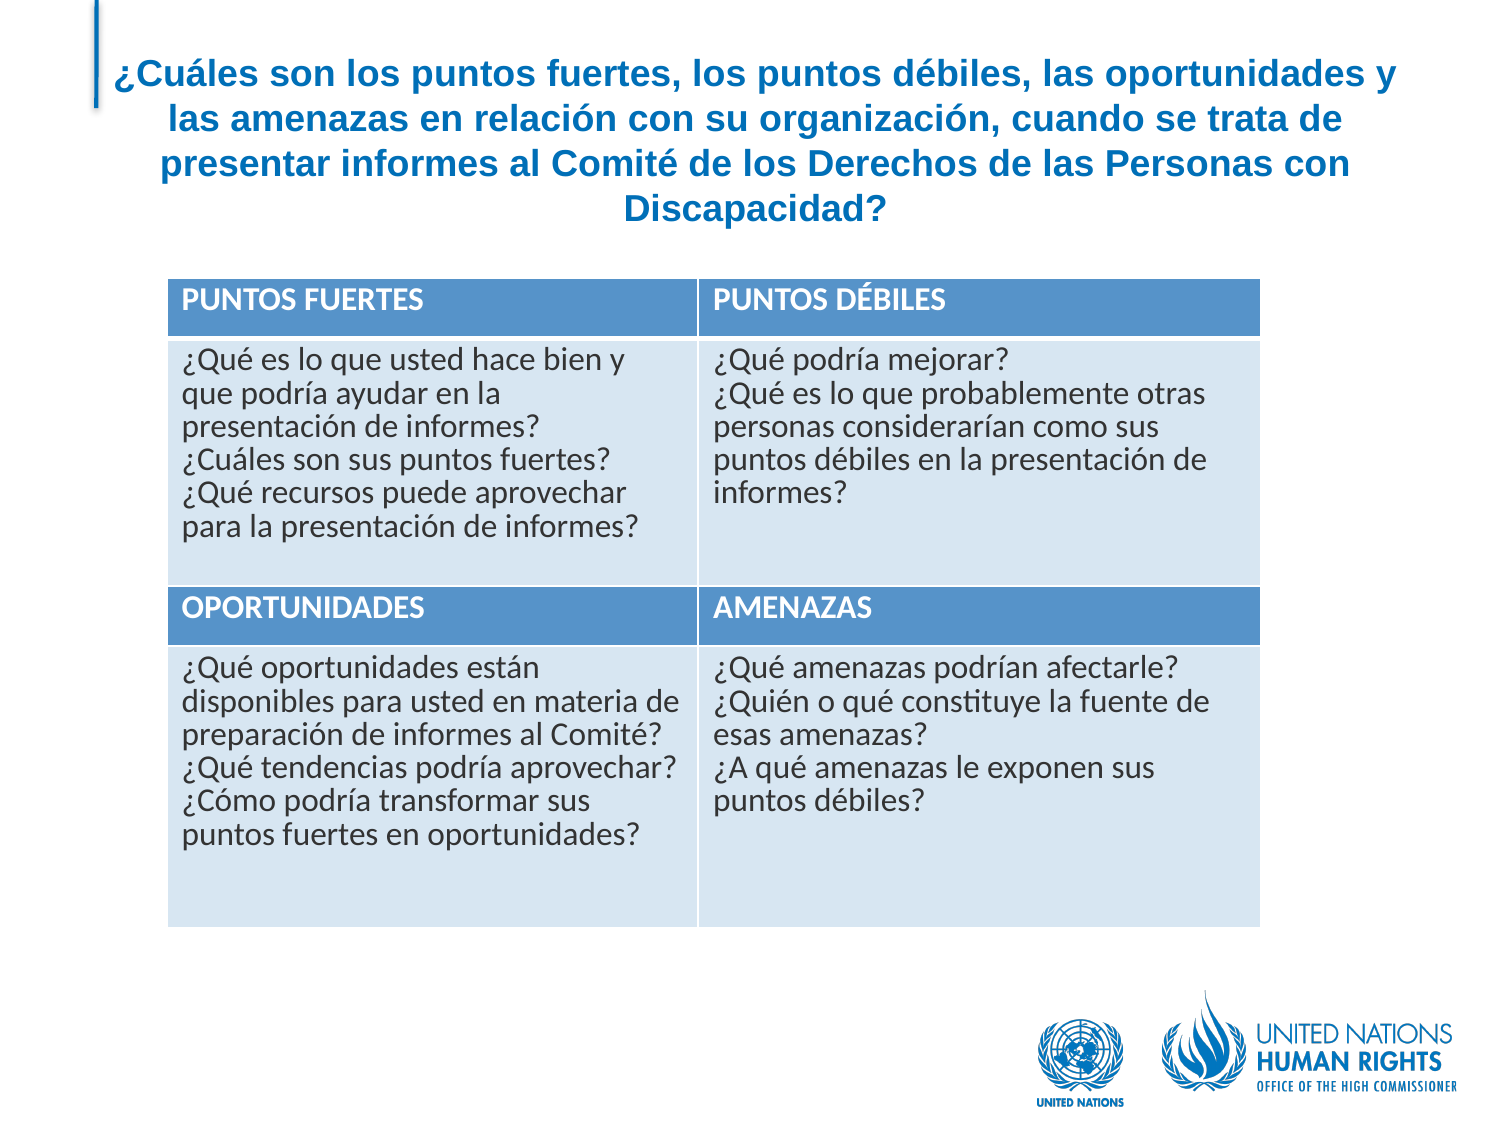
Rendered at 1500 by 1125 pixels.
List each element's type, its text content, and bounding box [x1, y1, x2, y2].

table_header PUNTOS DÉBILES [699, 279, 1260, 336]
table_cell OPORTUNIDADES [168, 587, 697, 645]
table_cell ¿Qué podría mejorar? ¿Qué es lo que probablemente otras personas considerarían como sus puntos débiles en la presentación de informes? [699, 341, 1260, 585]
picture [1037, 990, 1457, 1107]
text_box [166, 311, 1325, 957]
table_cell AMENAZAS [699, 587, 1260, 645]
table_cell ¿Qué oportunidades están disponibles para usted en materia de preparación de informes al Comité? ¿Qué tendencias podría aprovechar? ¿Cómo podría transformar sus puntos fuertes en oportunidades? [168, 647, 697, 927]
table_cell ¿Qué es lo que usted hace bien y que podría ayudar en la presentación de informes? ¿Cuáles son sus puntos fuertes? ¿Qué recursos puede aprovechar para la presentación de informes? [168, 341, 697, 585]
title ¿Cuáles son los puntos fuertes, los puntos débiles, las oportunidades y las amenazas en relación con su organización, cuando se trata de presentar informes al Comité de los Derechos de las Personas con Discapacidad? [75, 40, 1437, 312]
table_cell ¿Qué amenazas podrían afectarle? ¿Quién o qué constituye la fuente de esas amenazas? ¿A qué amenazas le exponen sus puntos débiles? [699, 647, 1260, 927]
table_header PUNTOS FUERTES [168, 279, 697, 336]
